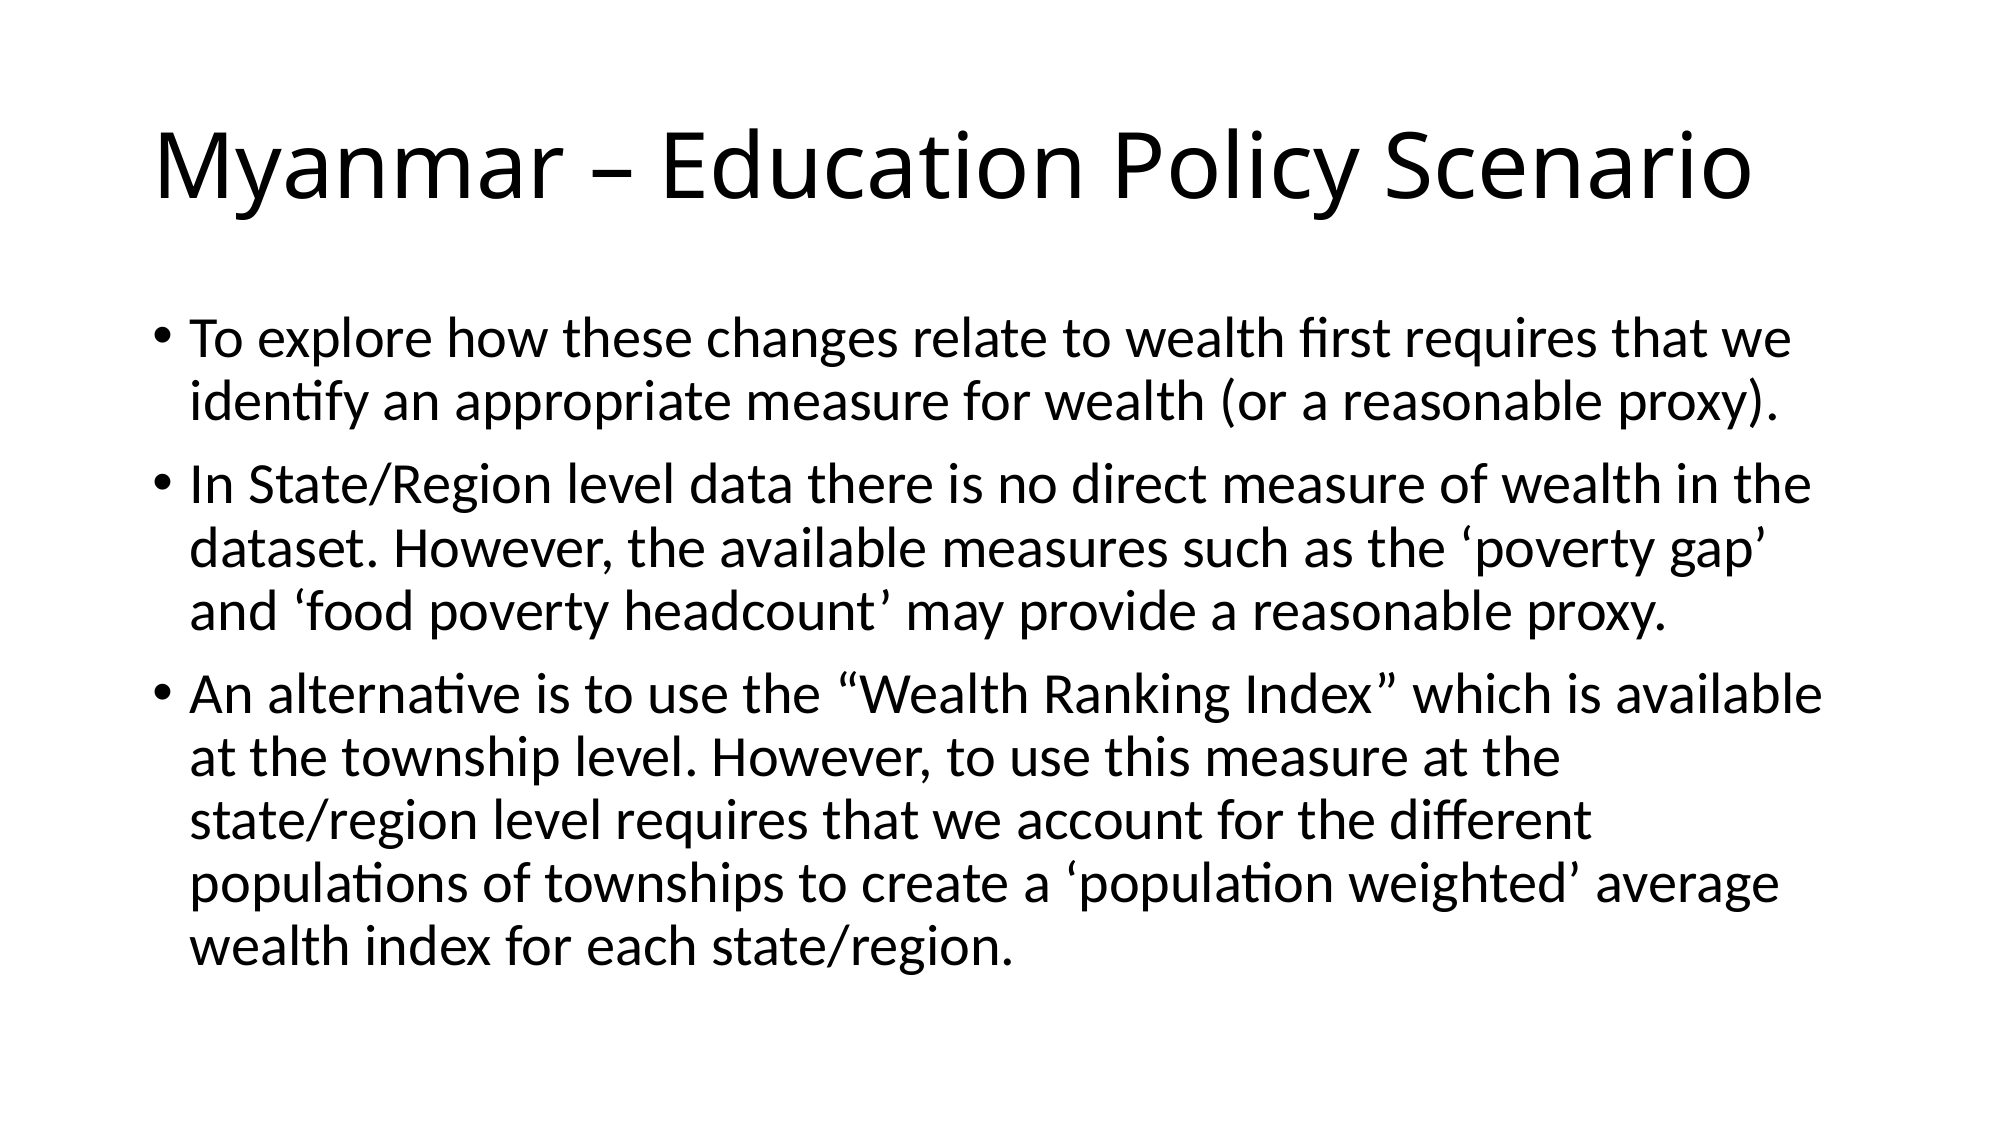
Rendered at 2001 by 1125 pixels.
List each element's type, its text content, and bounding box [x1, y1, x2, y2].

title Myanmar – Education Policy Scenario [137, 59, 1863, 278]
list To explore how these changes relate to wealth first requires that we identify an appropriate measure for wealth (or a reasonable proxy). In State/Region level data there is no direct measure of wealth in the dataset. However, the available measures such as the ‘poverty gap’ and ‘food poverty headcount’ may provide a reasonable proxy. An alternative is to use the “Wealth Ranking Index” which is available at the township level. However, to use this measure at the state/region level requires that we account for the different populations of townships to create a ‘population weighted’ average wealth index for each state/region. [137, 299, 1863, 1014]
